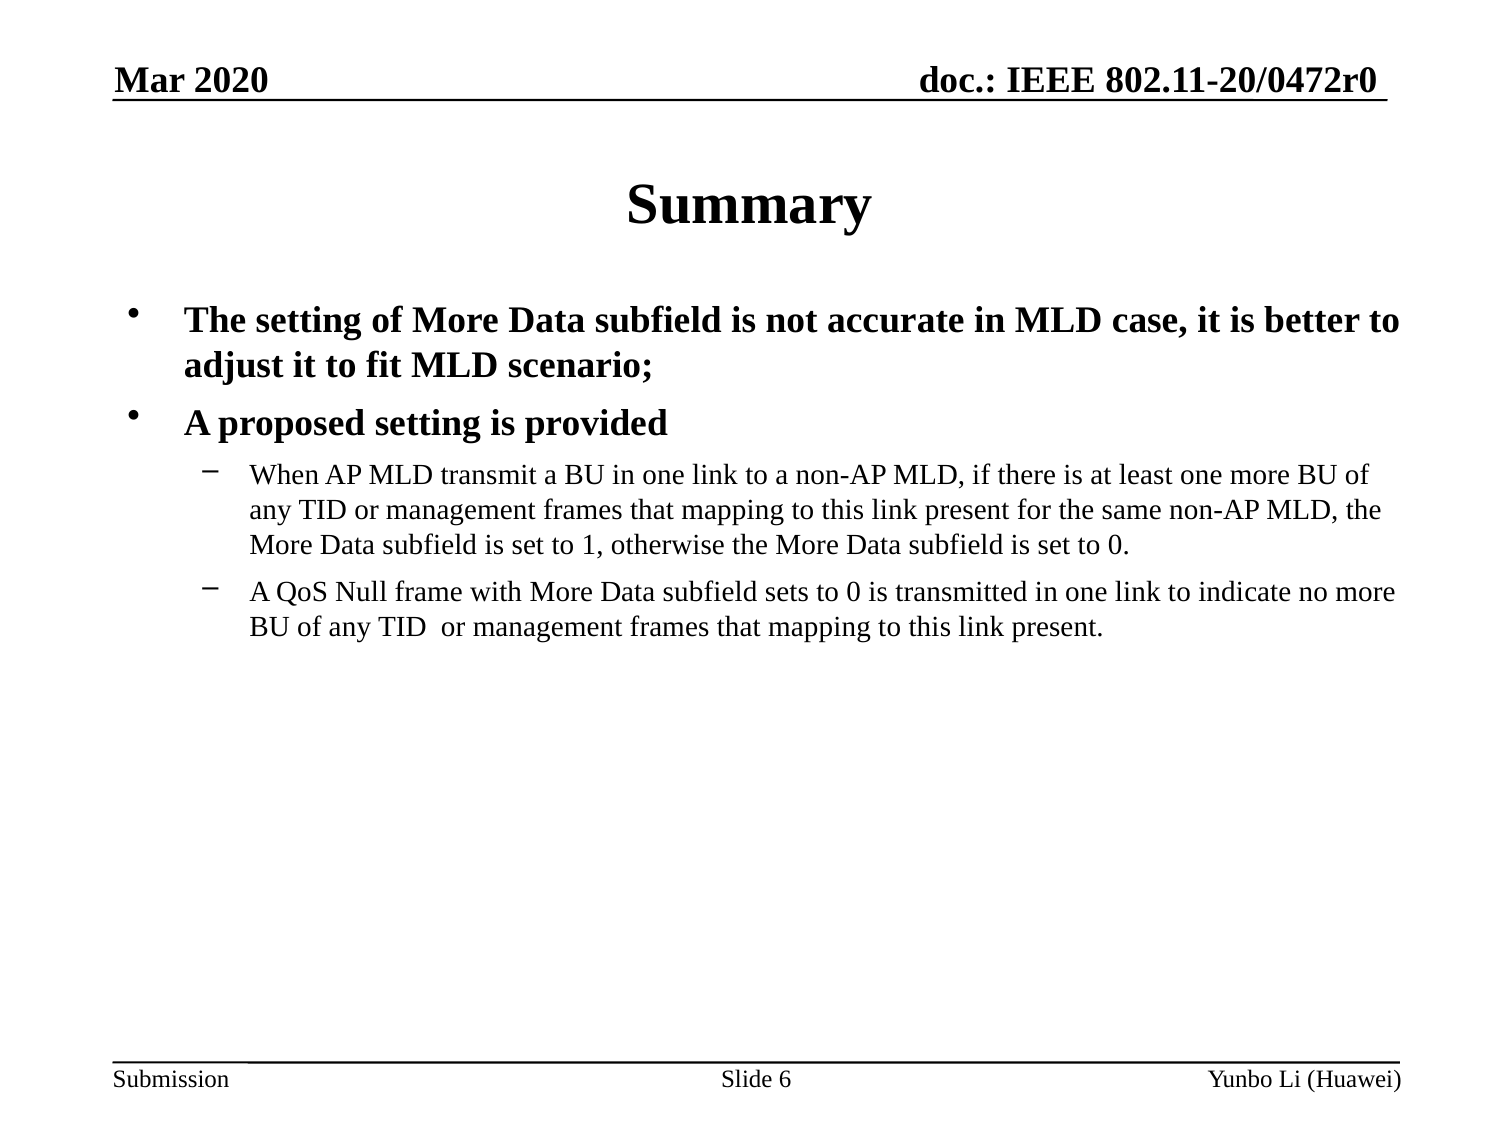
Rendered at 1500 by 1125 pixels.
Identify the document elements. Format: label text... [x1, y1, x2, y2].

title Summary [112, 112, 1388, 288]
slide_number Slide 6 [712, 1061, 800, 1093]
list The setting of More Data subfield is not accurate in MLD case, it is better to adjust it to fit MLD scenario; A proposed setting is provided When AP MLD transmit a BU in one link to a non-AP MLD, if there is at least one more BU of any TID or management frames that mapping to this link present for the same non-AP MLD, the More Data subfield is set to 1, otherwise the More Data subfield is set to 0. A QoS Null frame with More Data subfield sets to 0 is transmitted in one link to indicate no more BU of any TID or management frames that mapping to this link present. [112, 287, 1425, 1024]
footer Yunbo Li (Huawei) [1204, 1061, 1402, 1093]
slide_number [114, 54, 271, 101]
